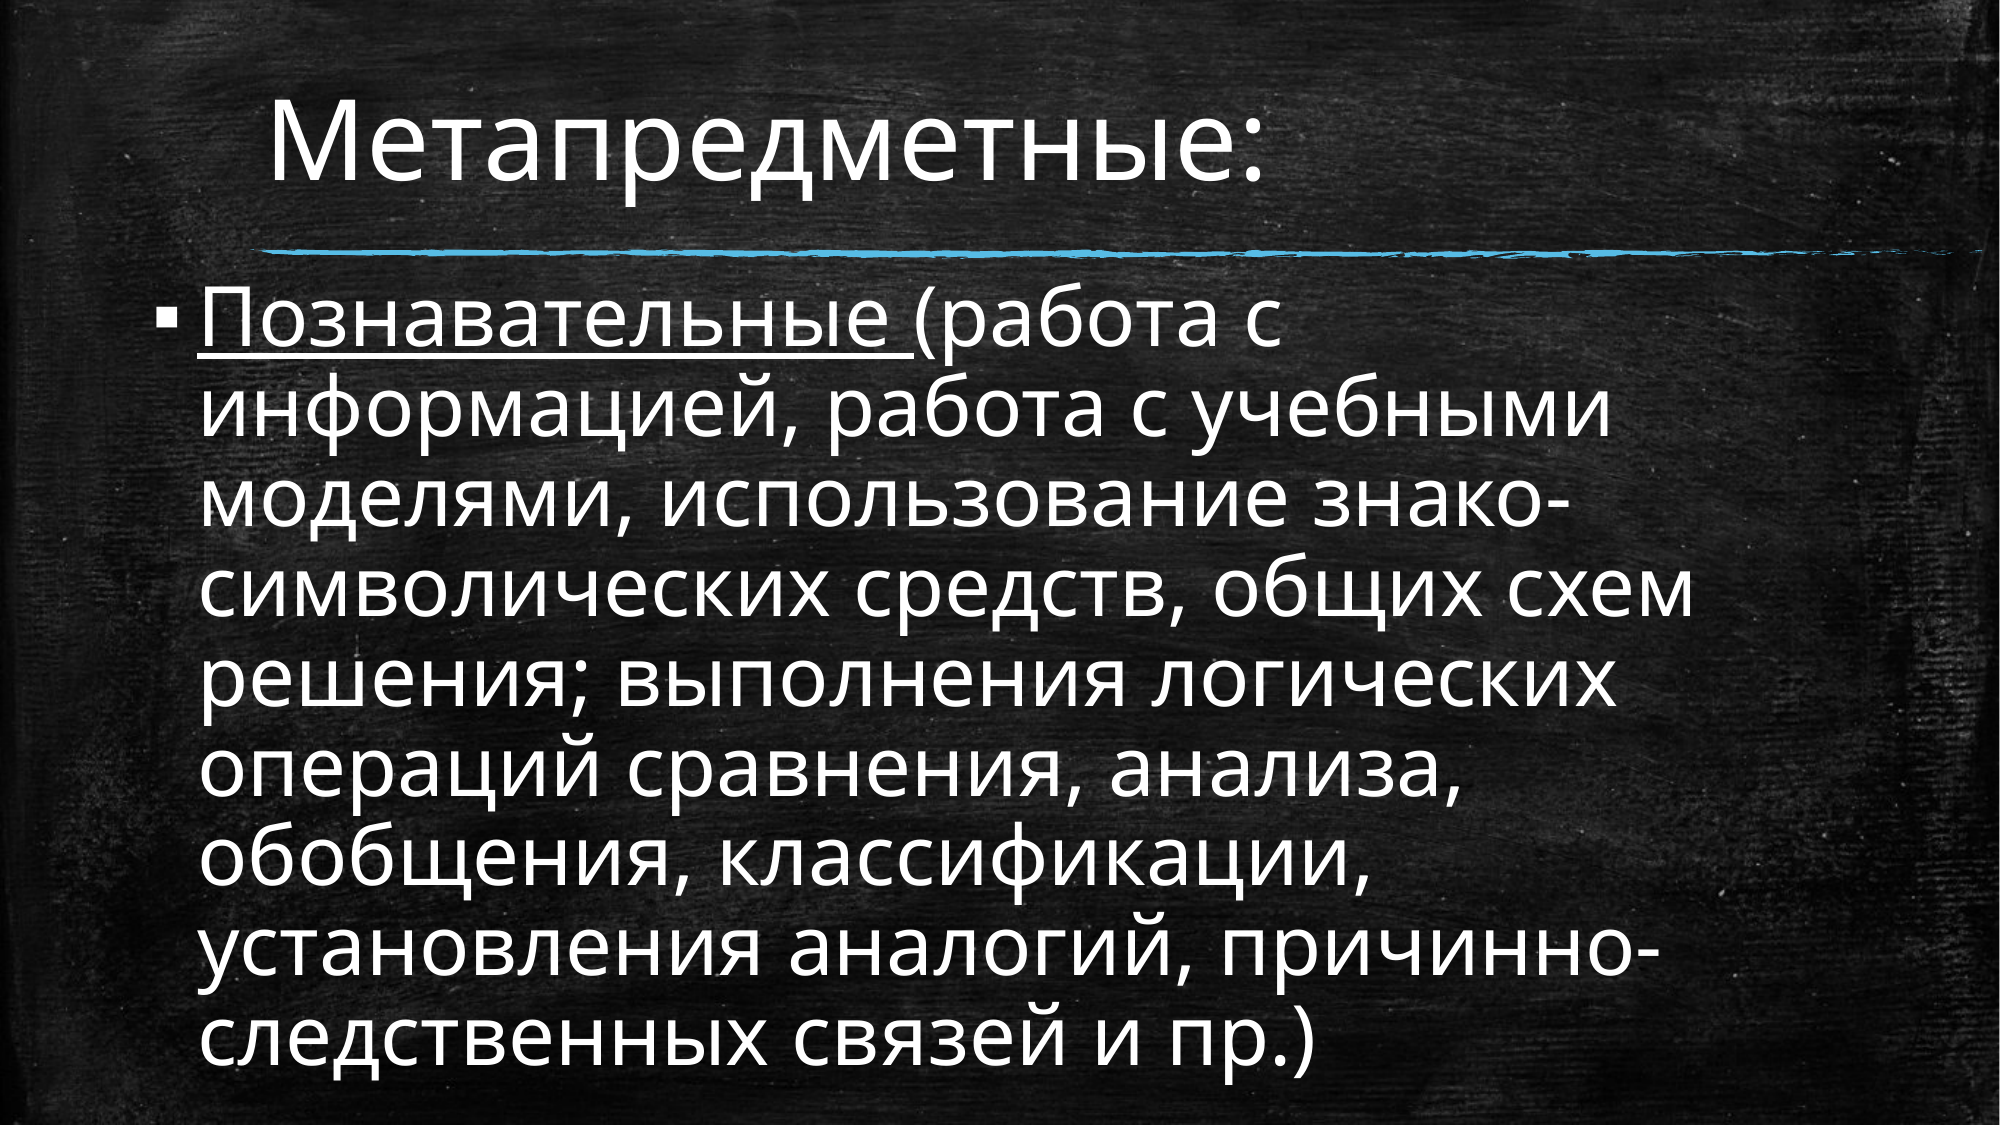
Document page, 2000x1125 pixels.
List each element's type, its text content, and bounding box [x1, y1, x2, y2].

list Познавательные (работа с информацией, работа с учебными моделями, использование знако-символических средств, общих схем решения; выполнения логических операций сравнения, анализа, обобщения, классификации, установления аналогий, причинно-следственных связей и пр.) [137, 267, 1898, 1125]
title Метапредметные: [249, 45, 1750, 213]
